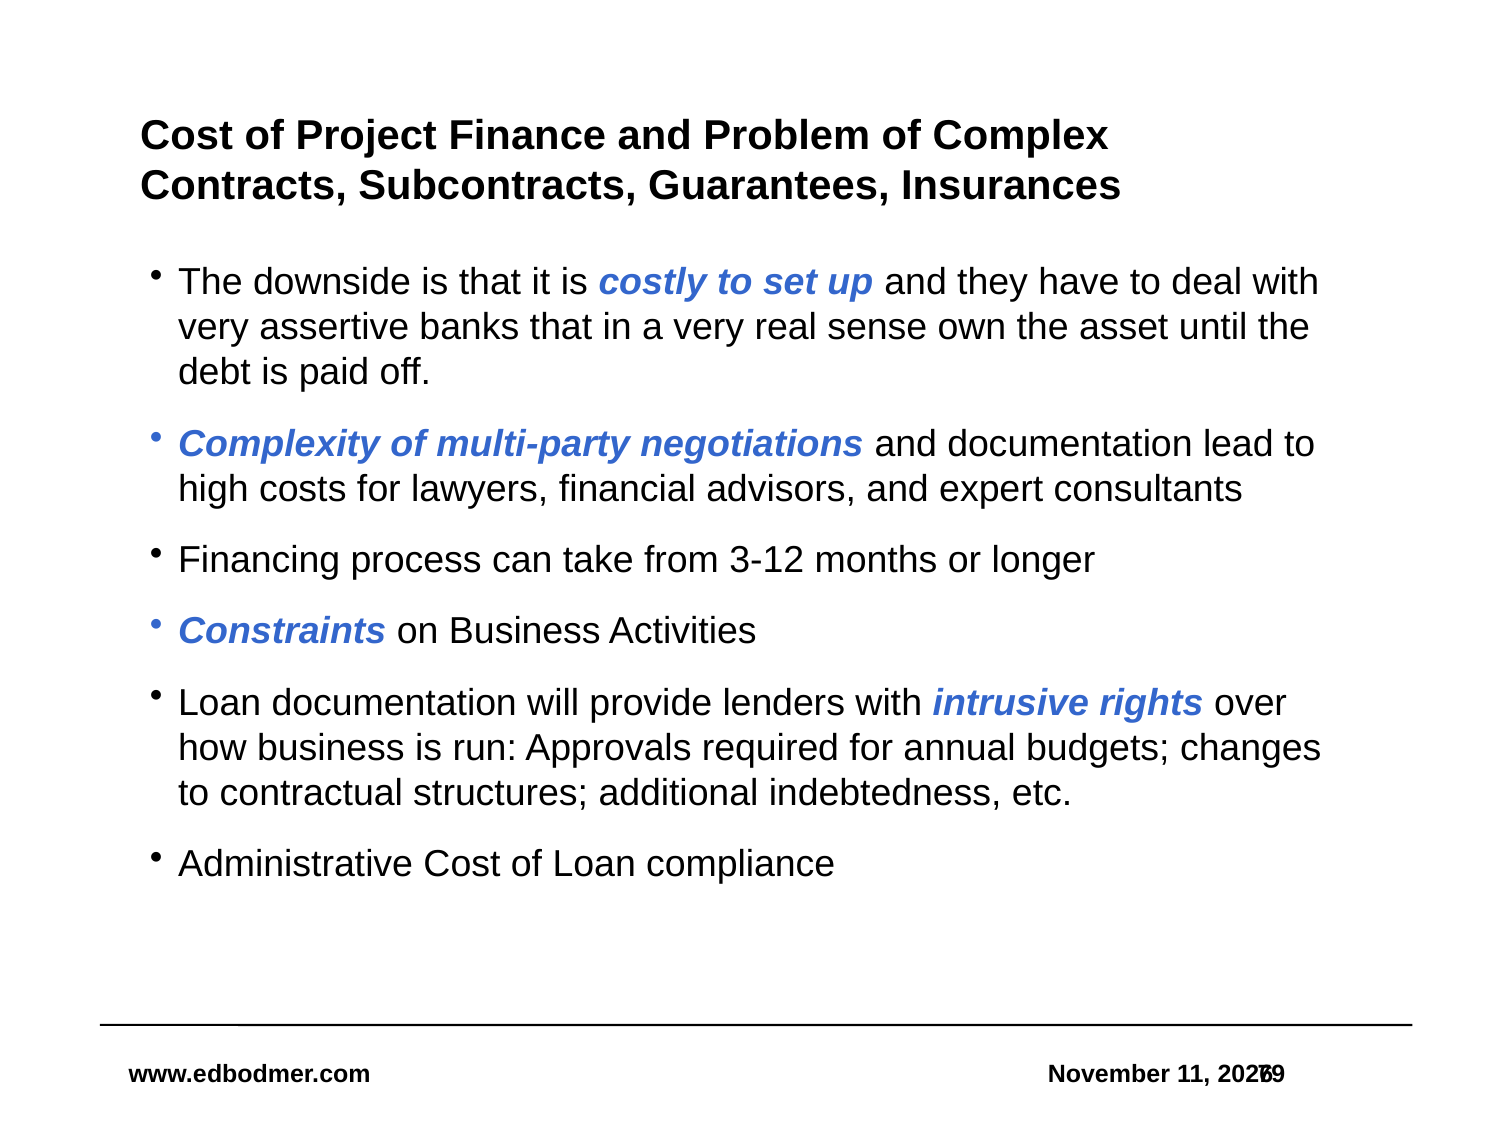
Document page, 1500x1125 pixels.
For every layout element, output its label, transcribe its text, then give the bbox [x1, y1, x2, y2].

list The downside is that it is costly to set up and they have to deal with very assertive banks that in a very real sense own the asset until the debt is paid off. Complexity of multi-party negotiations and documentation lead to high costs for lawyers, financial advisors, and expert consultants Financing process can take from 3-12 months or longer Constraints on Business Activities Loan documentation will provide lenders with intrusive rights over how business is run: Approvals required for annual budgets; changes to contractual structures; additional indebtedness, etc. Administrative Cost of Loan compliance [124, 249, 1376, 1001]
title Cost of Project Finance and Problem of Complex Contracts, Subcontracts, Guarantees, Insurances [124, 99, 1288, 226]
